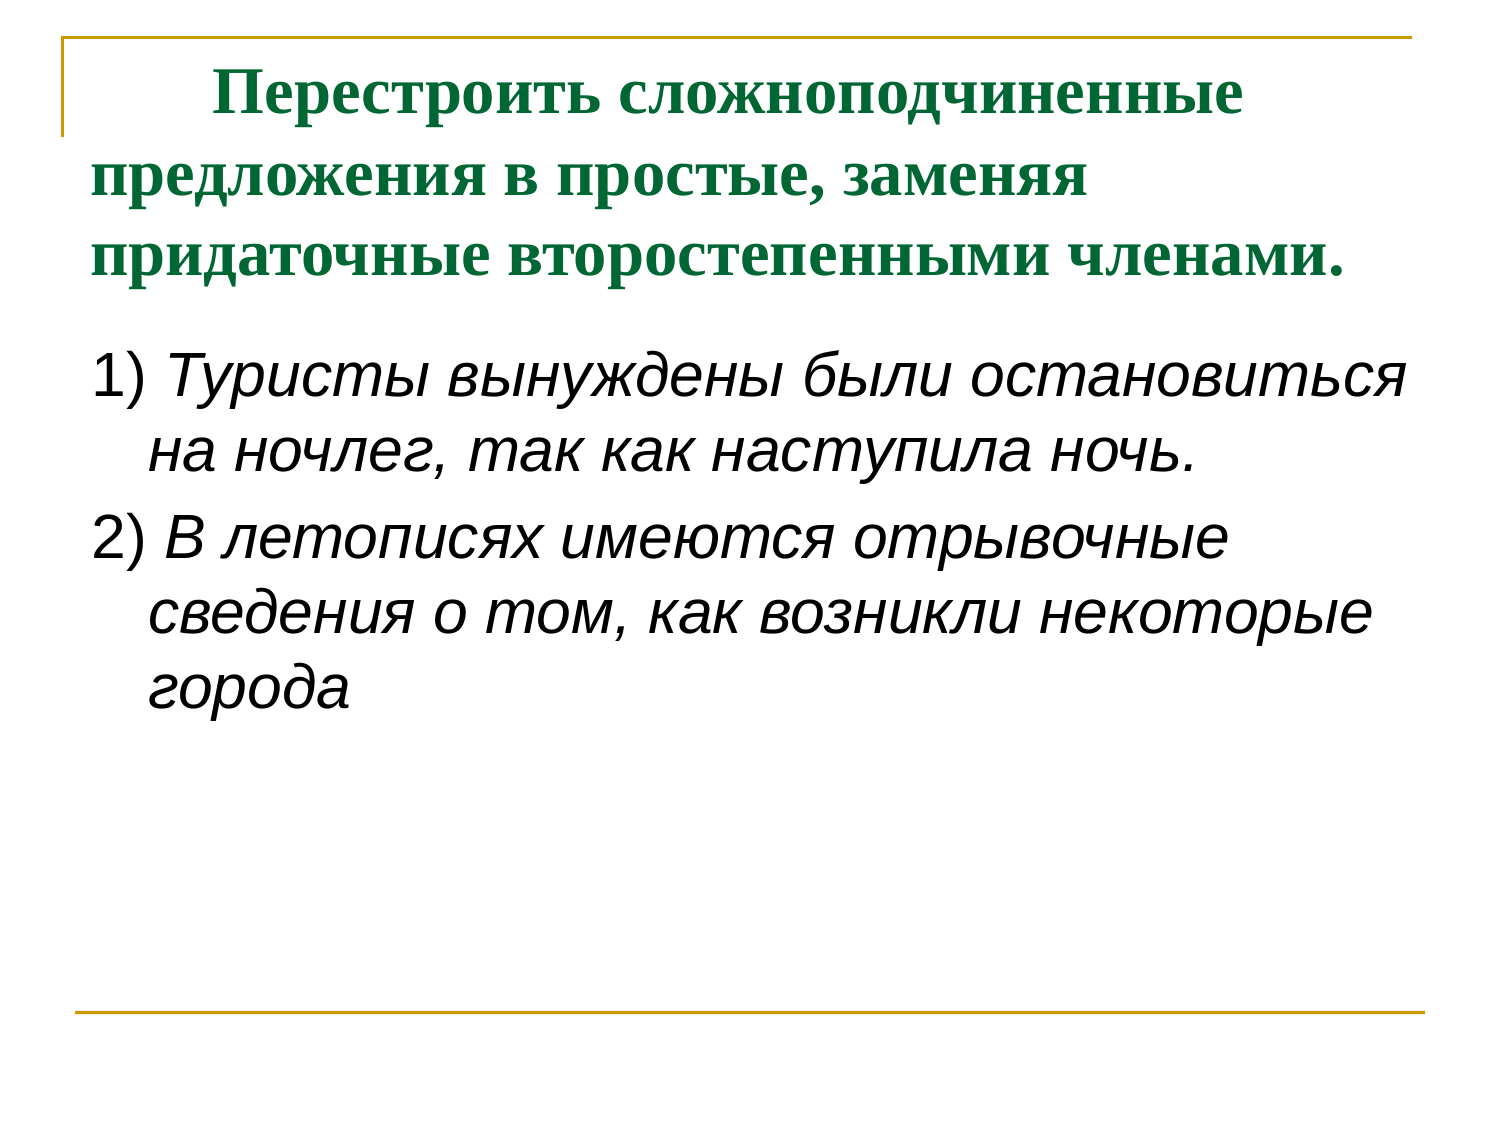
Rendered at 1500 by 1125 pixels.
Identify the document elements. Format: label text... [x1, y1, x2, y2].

title Перестроить сложноподчиненные предложения в простые, заменяя придаточные второстепенными членами. [74, 90, 1426, 233]
list 1) Туристы вынуждены были остановиться на ночлег, так как наступила ночь. 2) В летописях имеются отрывочные сведения о том, как возникли некоторые города [76, 326, 1428, 835]
